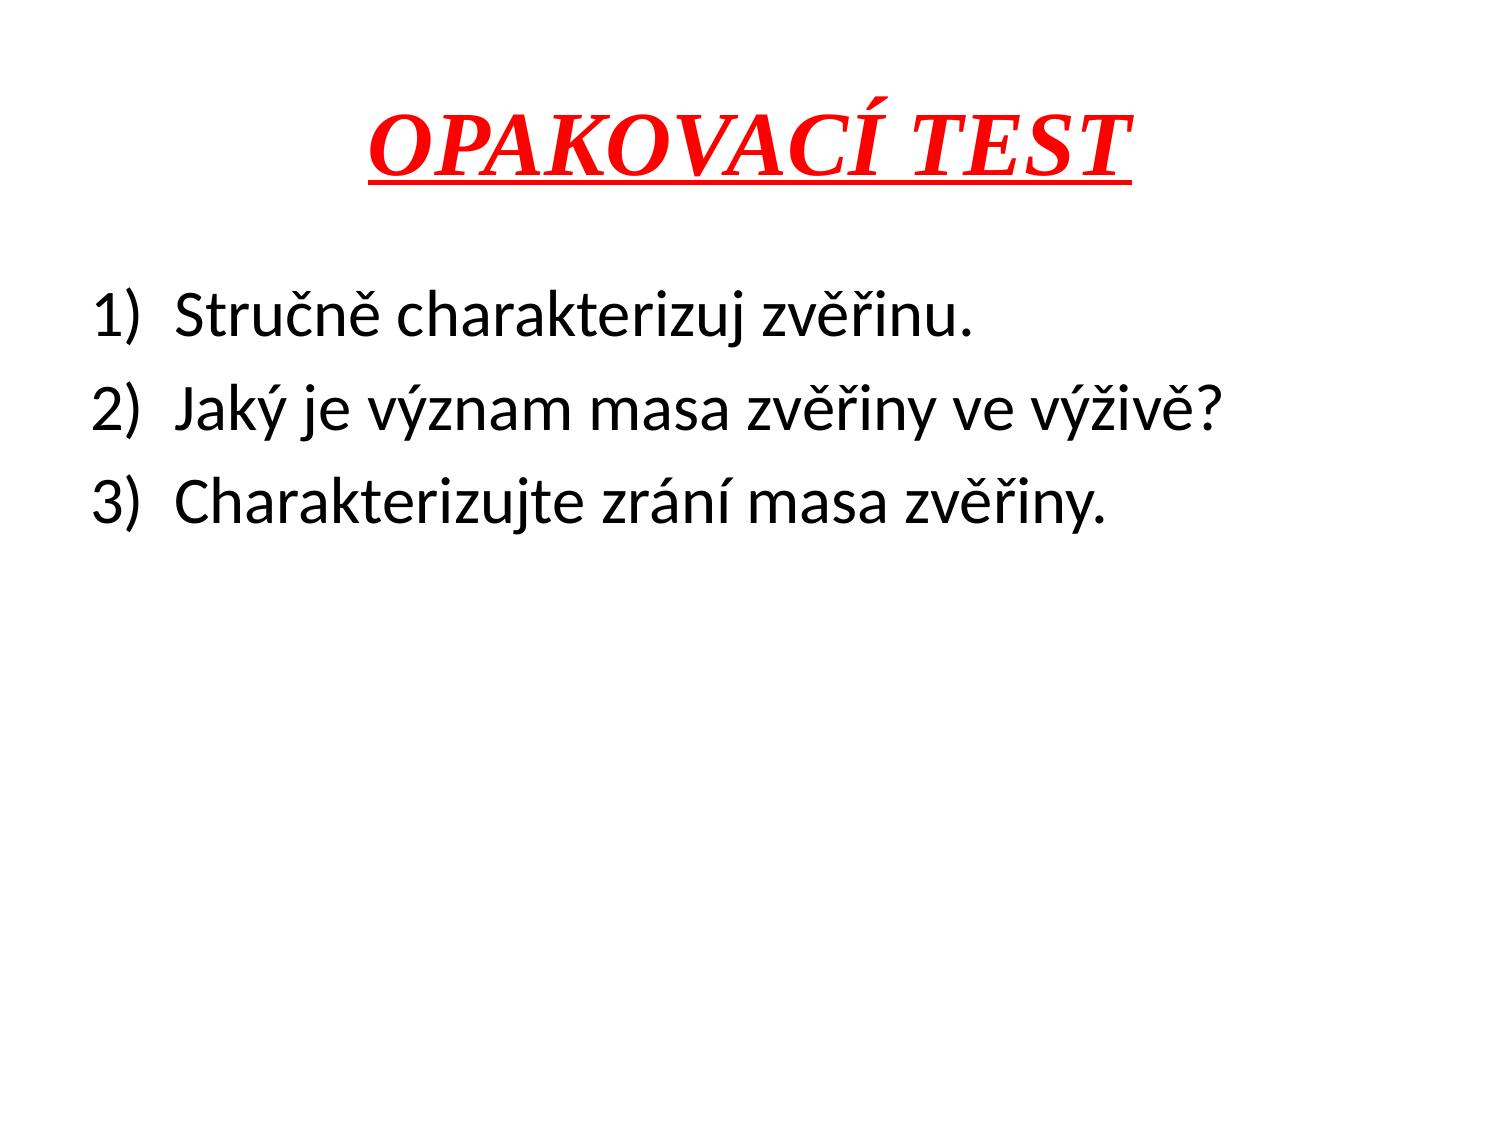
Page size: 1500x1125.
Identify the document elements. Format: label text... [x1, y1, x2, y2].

list Stručně charakterizuj zvěřinu. Jaký je význam masa zvěřiny ve výživě? Charakterizujte zrání masa zvěřiny. [75, 262, 1425, 1005]
title OPAKOVACÍ TEST [75, 45, 1425, 233]
